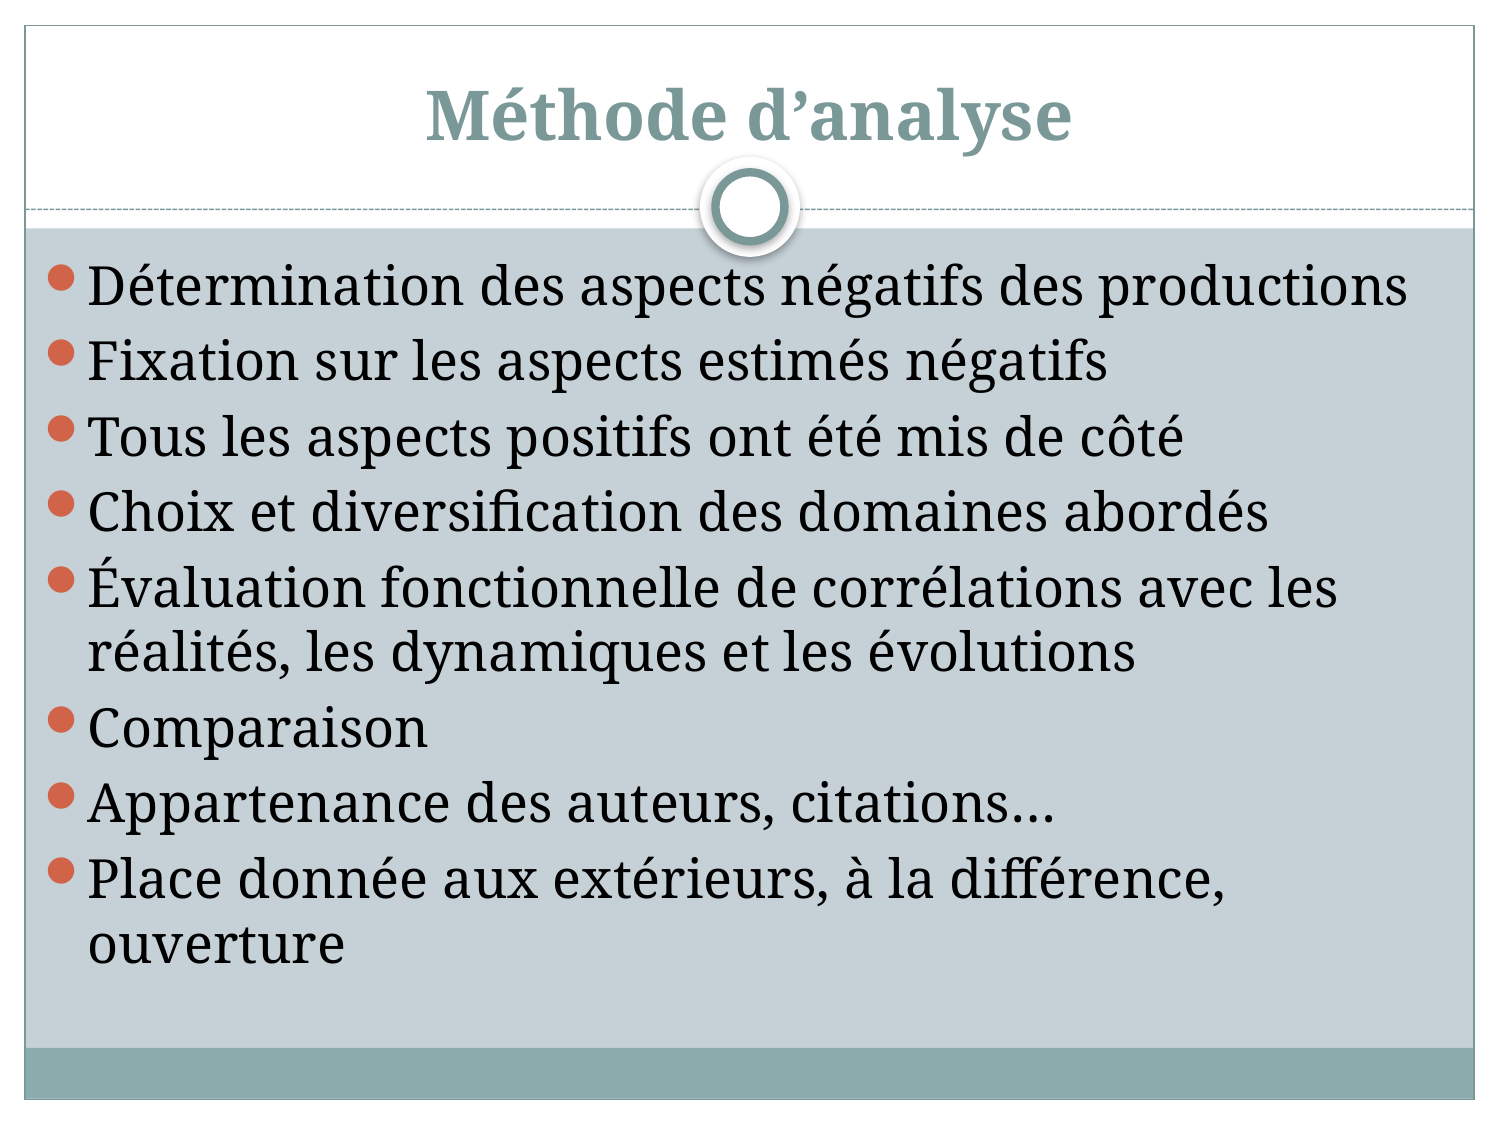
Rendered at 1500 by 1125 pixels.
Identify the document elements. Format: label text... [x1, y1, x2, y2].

title Méthode d’analyse [49, 37, 1450, 162]
list Détermination des aspects négatifs des productions Fixation sur les aspects estimés négatifs Tous les aspects positifs ont été mis de côté Choix et diversification des domaines abordés Évaluation fonctionnelle de corrélations avec les réalités, les dynamiques et les évolutions Comparaison Appartenance des auteurs, citations… Place donnée aux extérieurs, à la différence, ouverture [29, 243, 1451, 994]
